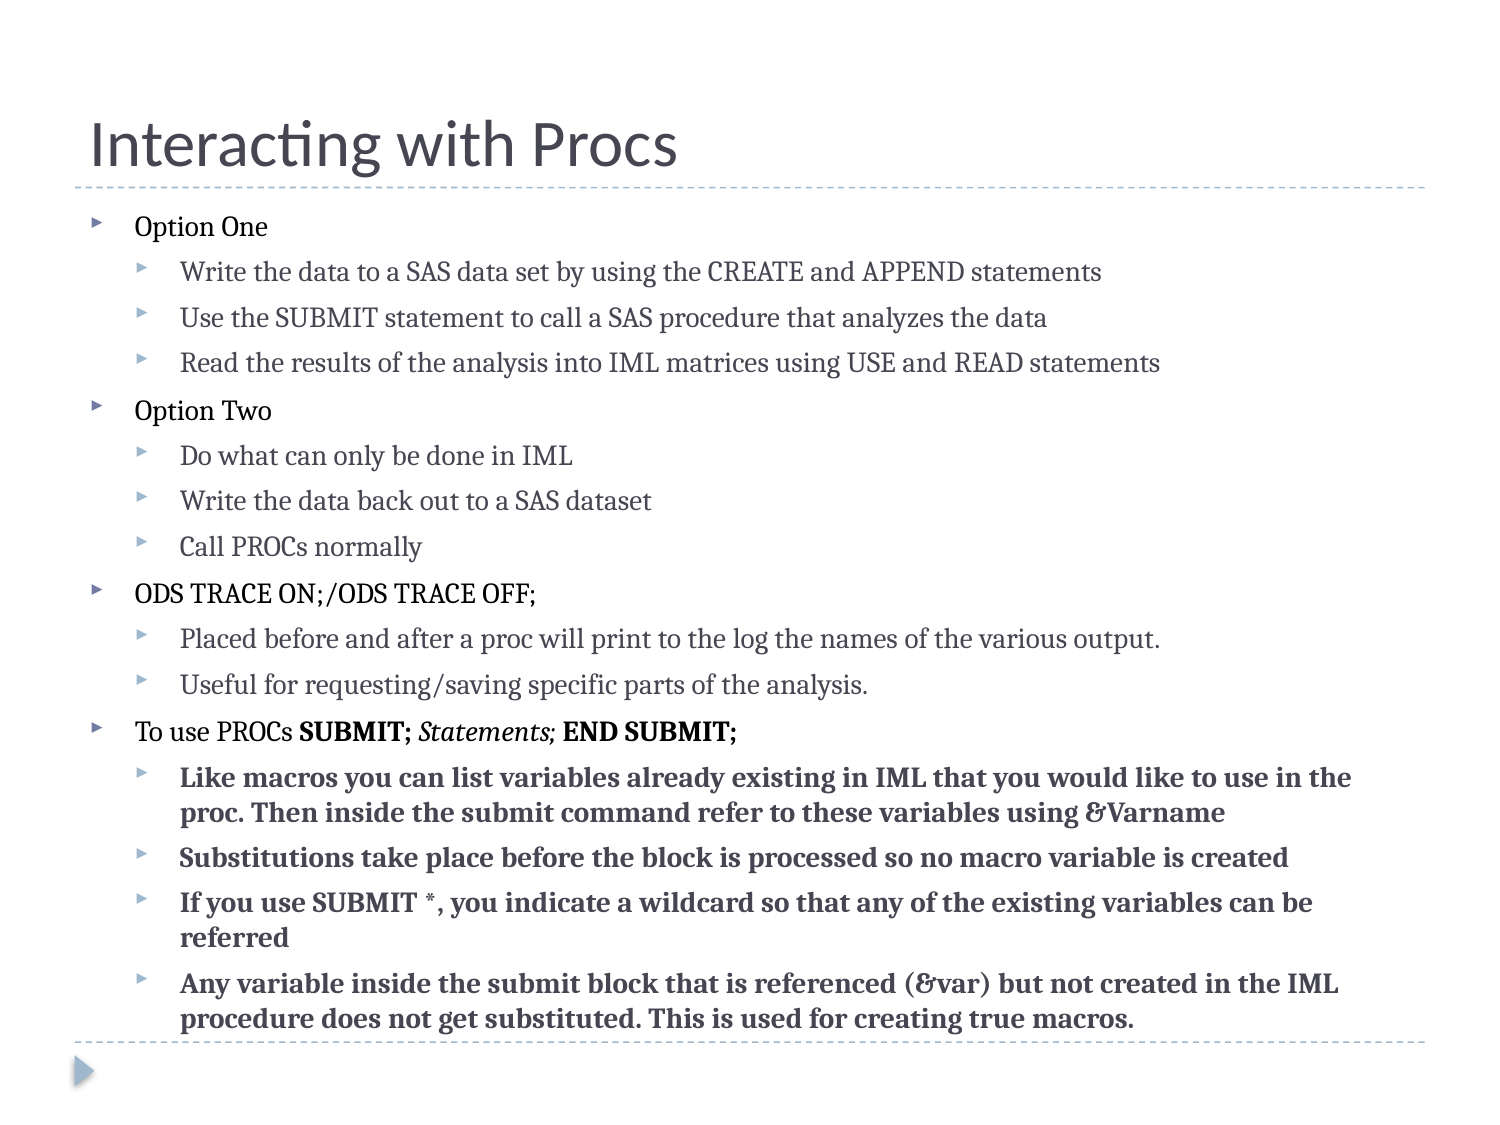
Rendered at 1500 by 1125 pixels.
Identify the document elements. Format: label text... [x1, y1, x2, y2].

title Interacting with Procs [75, 24, 1425, 188]
list Option One Write the data to a SAS data set by using the CREATE and APPEND statements Use the SUBMIT statement to call a SAS procedure that analyzes the data Read the results of the analysis into IML matrices using USE and READ statements Option Two Do what can only be done in IML Write the data back out to a SAS dataset Call PROCs normally ODS TRACE ON;/ODS TRACE OFF; Placed before and after a proc will print to the log the names of the various output. Useful for requesting/saving specific parts of the analysis. To use PROCs SUBMIT; Statements; END SUBMIT; Like macros you can list variables already existing in IML that you would like to use in the proc. Then inside the submit command refer to these variables using &Varname Substitutions take place before the block is processed so no macro variable is created If you use SUBMIT *, you indicate a wildcard so that any of the existing variables can be referred Any variable inside the submit block that is referenced (&var) but not created in the IML procedure does not get substituted. This is used for creating true macros. [75, 200, 1425, 1010]
